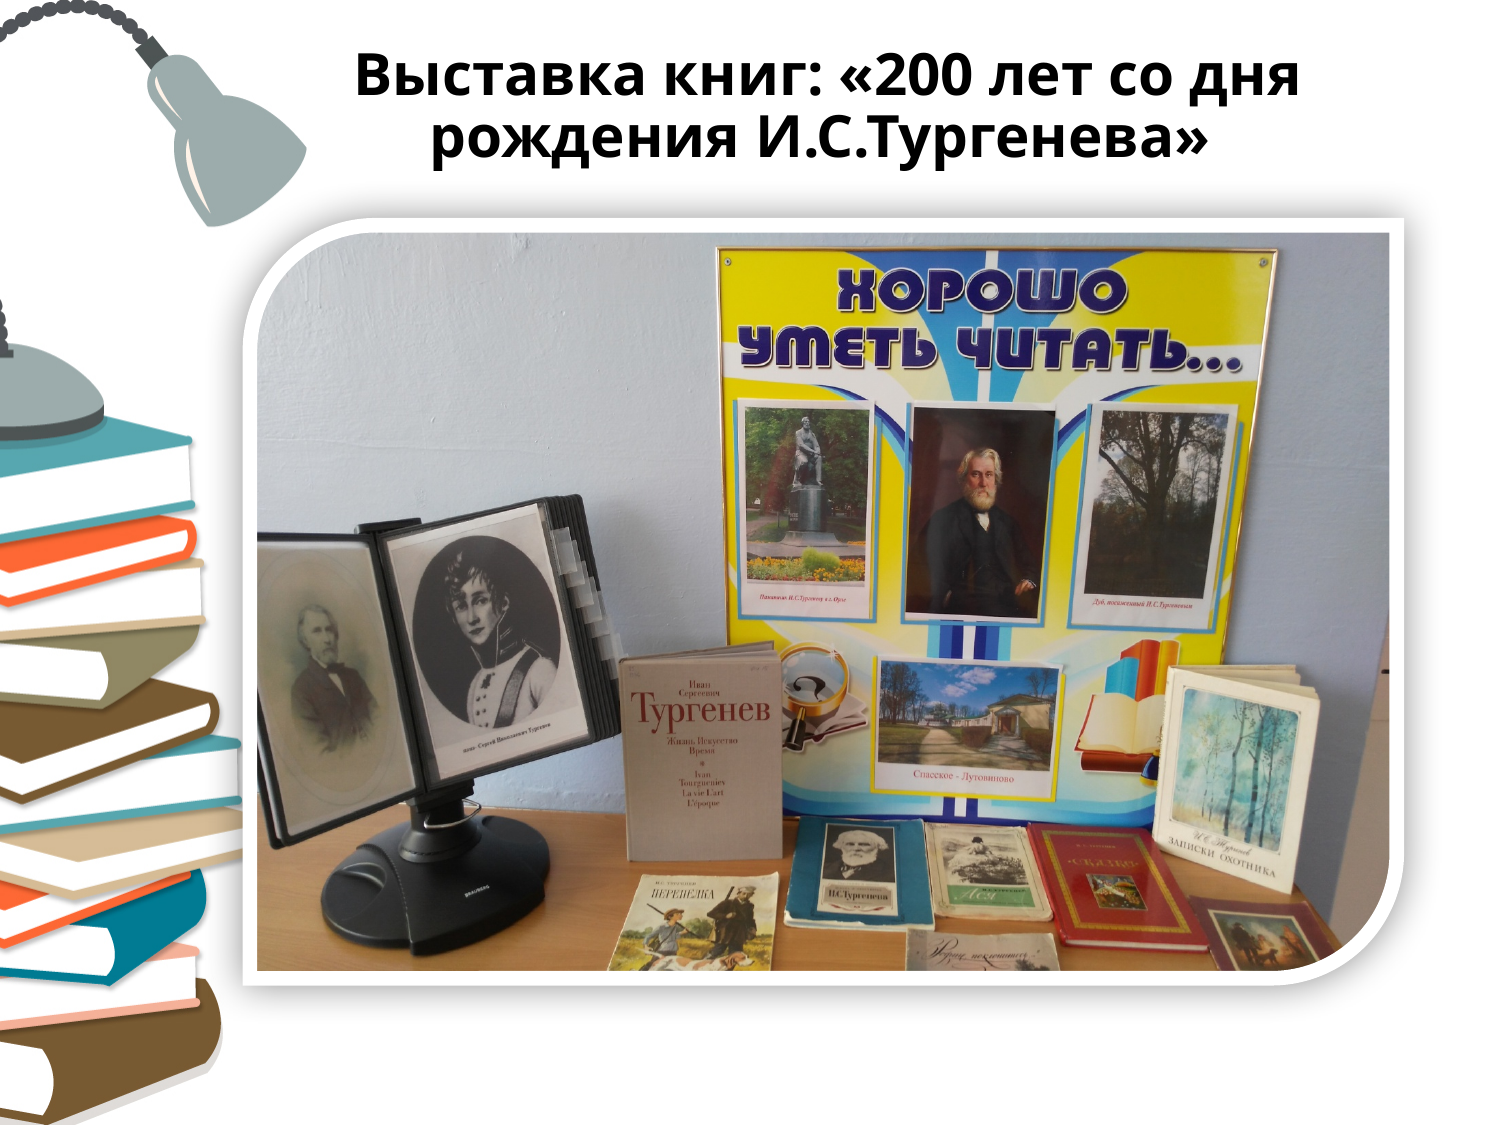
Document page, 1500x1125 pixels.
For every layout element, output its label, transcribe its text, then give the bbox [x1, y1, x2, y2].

title Выставка книг: «200 лет со дня рождения И.С.Тургенева» [243, 21, 1397, 194]
picture [0, 0, 1500, 1125]
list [249, 225, 1397, 979]
